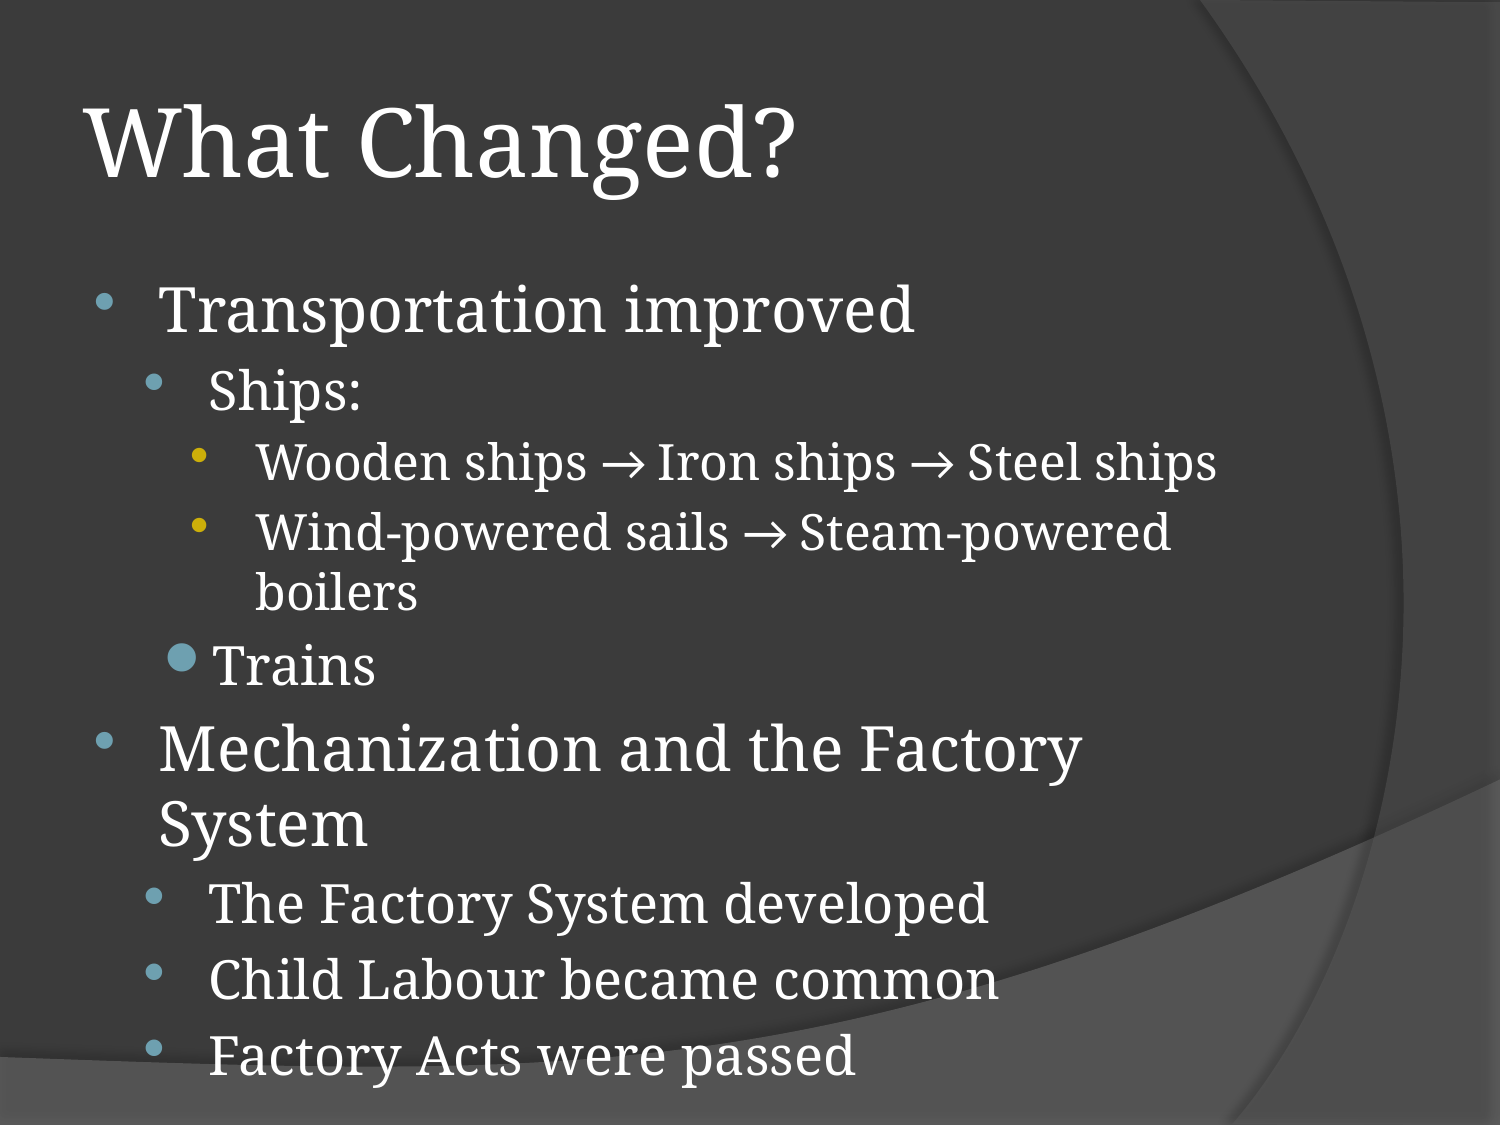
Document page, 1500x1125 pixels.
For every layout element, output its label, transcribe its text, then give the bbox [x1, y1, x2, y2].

list Transportation improved Ships: Wooden ships → Iron ships → Steel ships Wind-powered sails → Steam-powered boilers Trains Mechanization and the Factory System The Factory System developed Child Labour became common Factory Acts were passed [75, 262, 1300, 1005]
title What Changed? [75, 45, 1300, 233]
